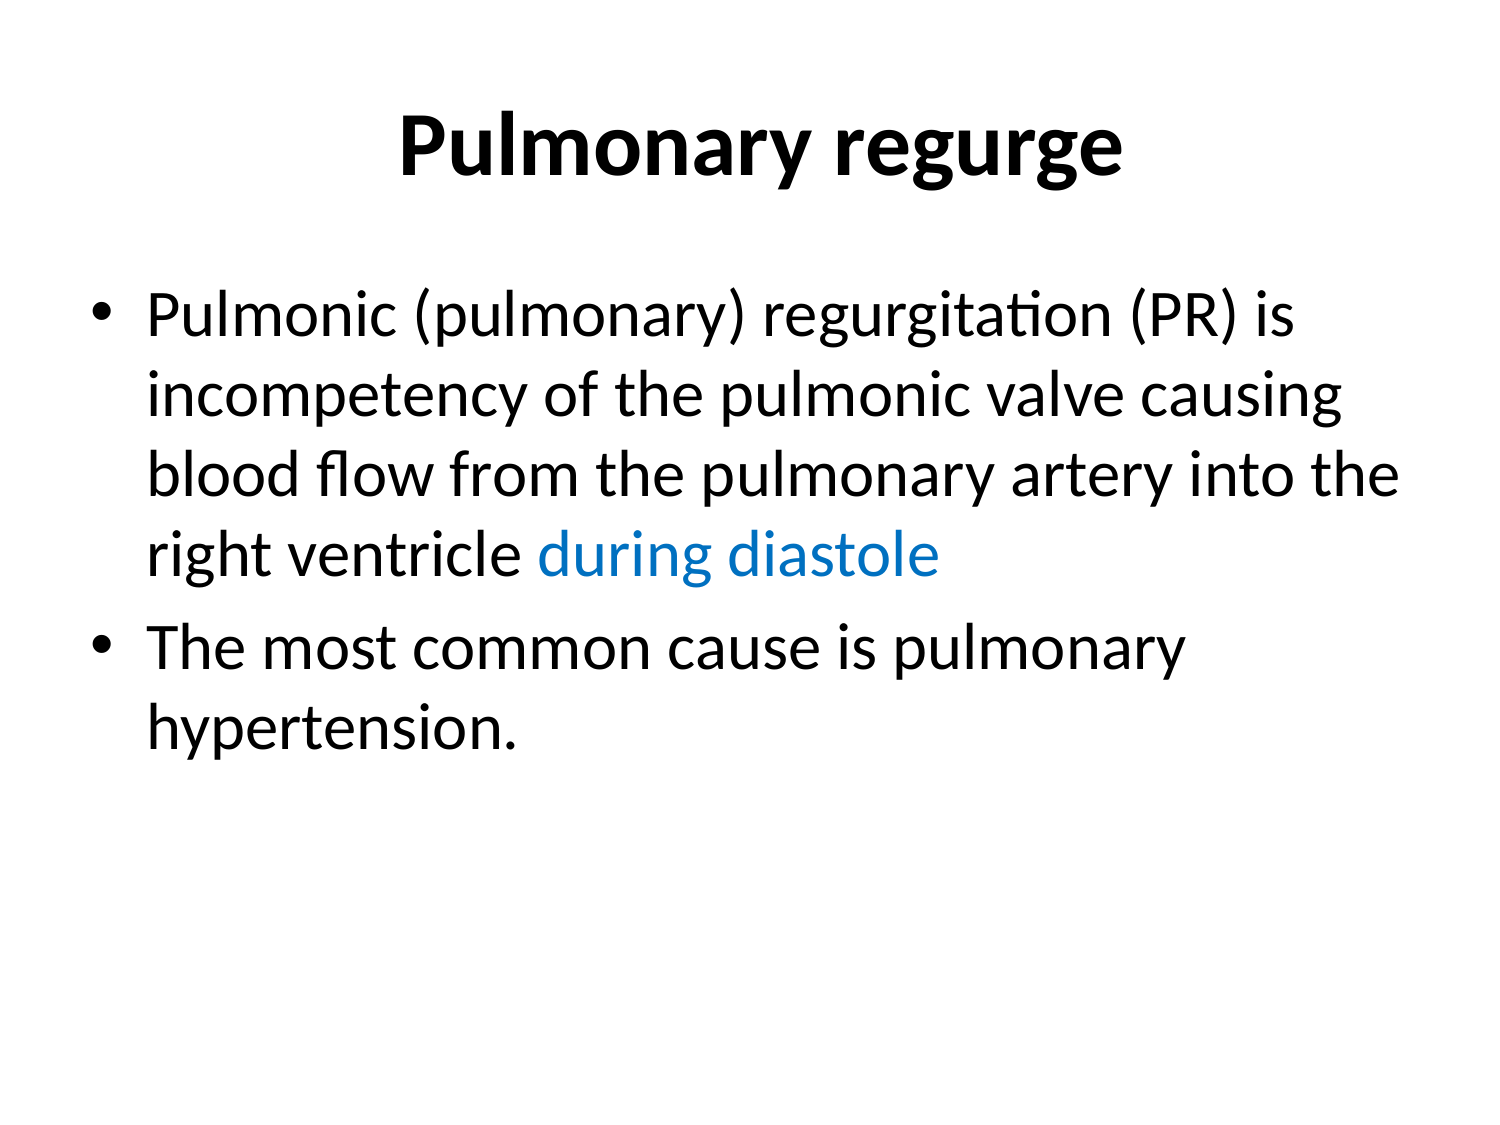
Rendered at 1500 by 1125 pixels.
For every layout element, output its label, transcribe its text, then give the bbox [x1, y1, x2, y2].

title Pulmonary regurge [75, 45, 1425, 233]
list Pulmonic (pulmonary) regurgitation (PR) is incompetency of the pulmonic valve causing blood flow from the pulmonary artery into the right ventricle during diastole The most common cause is pulmonary hypertension. [75, 262, 1425, 1005]
